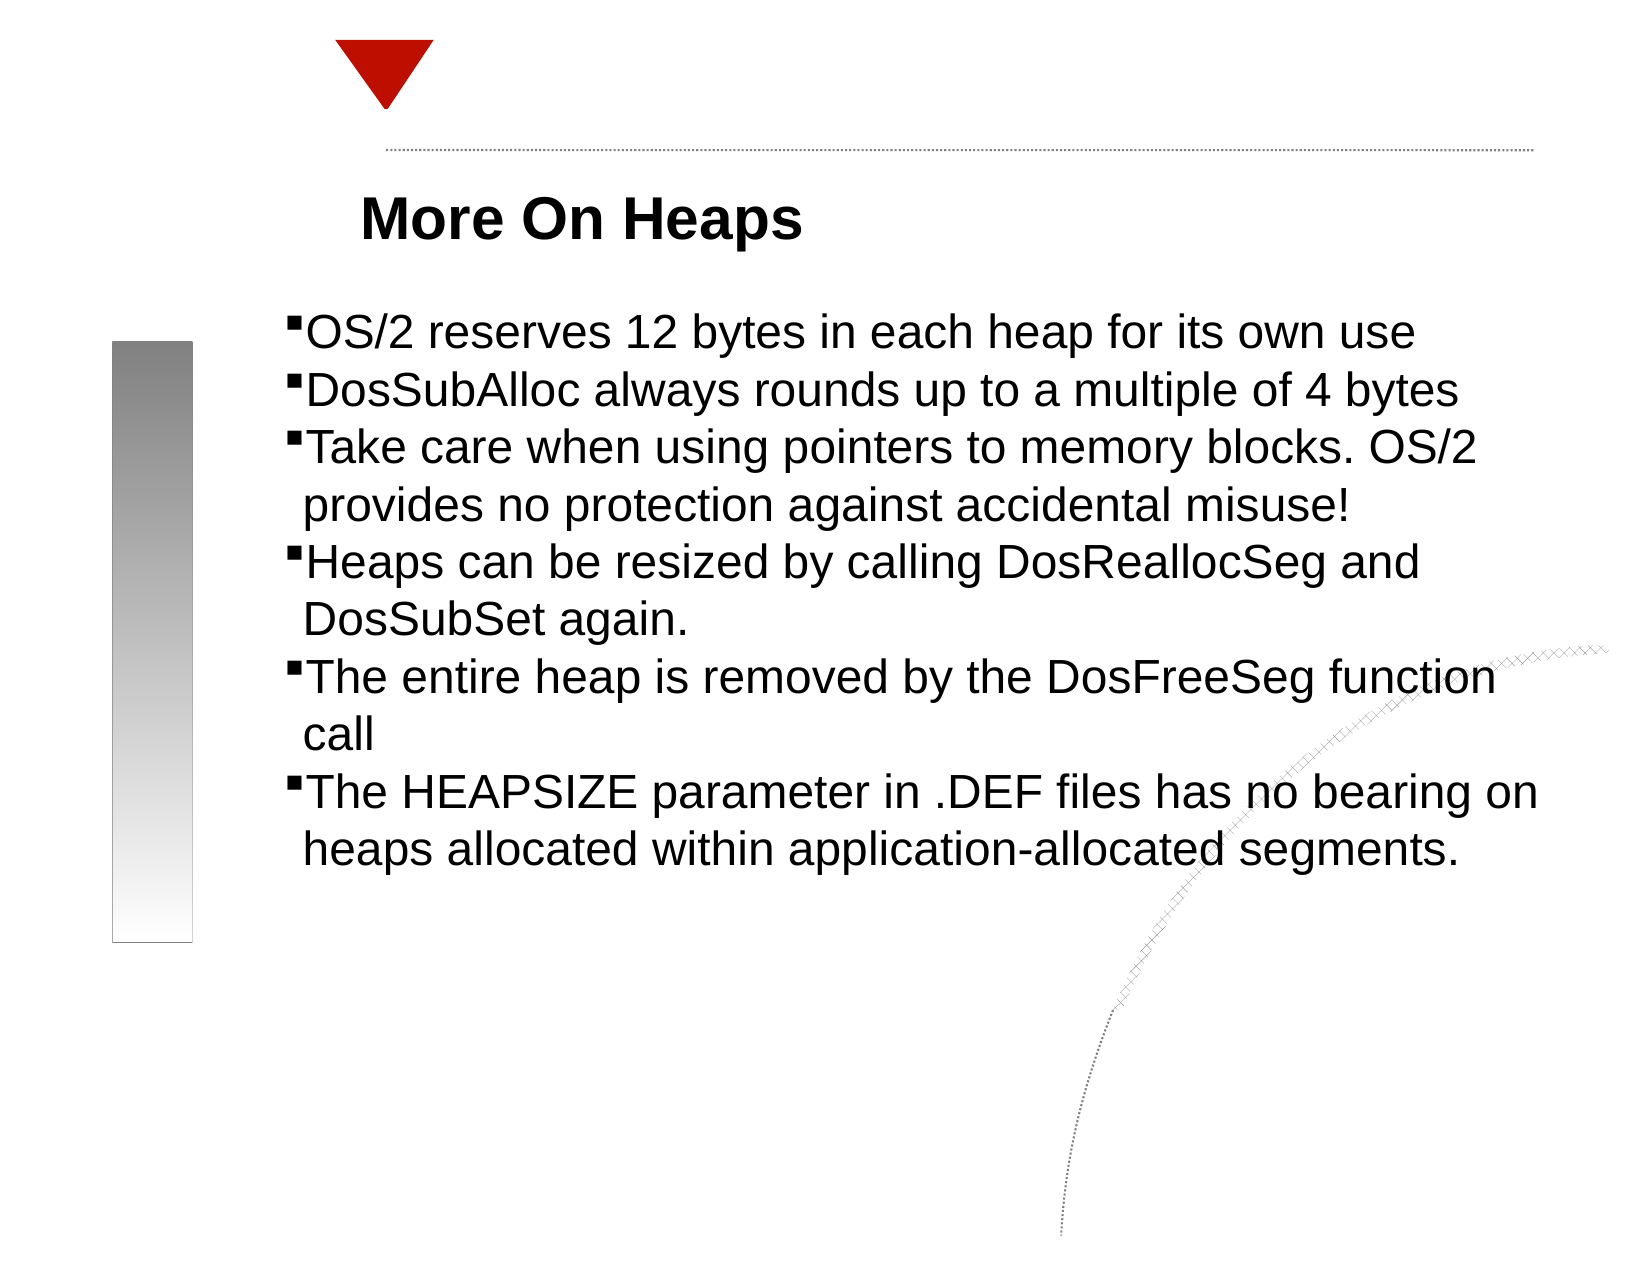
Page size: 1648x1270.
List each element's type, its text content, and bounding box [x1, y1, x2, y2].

text_box OS/2 reserves 12 bytes in each heap for its own use DosSubAlloc always rounds up to a multiple of 4 bytes Take care when using pointers to memory blocks. OS/2 provides no protection against accidental misuse! Heaps can be resized by calling DosReallocSeg and DosSubSet again. The entire heap is removed by the DosFreeSeg function call The HEAPSIZE parameter in .DEF files has no bearing on heaps allocated within application-allocated segments. [283, 300, 1582, 876]
text_box More On Heaps [360, 109, 1574, 300]
